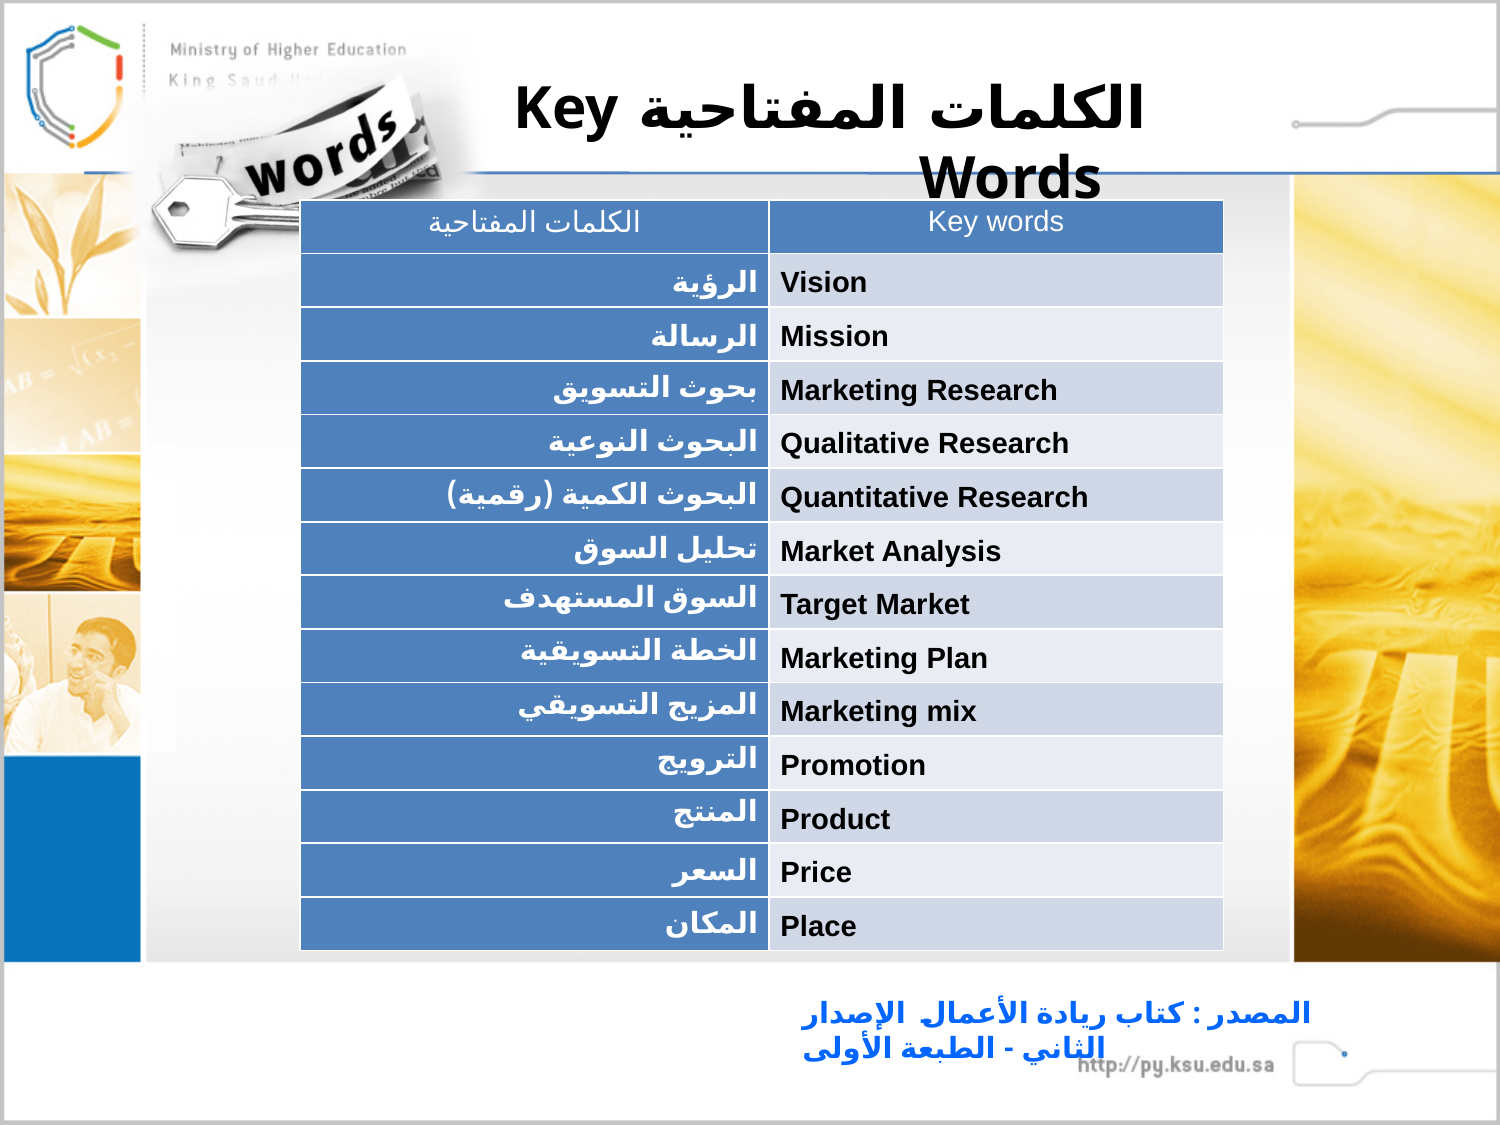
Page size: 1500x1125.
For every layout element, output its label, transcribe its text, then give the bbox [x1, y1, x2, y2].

table_cell الرسالة [301, 308, 768, 360]
table_cell Vision [770, 254, 1223, 306]
table_cell Price [770, 844, 1223, 896]
table_cell السعر [301, 844, 768, 896]
table_cell بحوث التسويق [301, 362, 768, 414]
table_cell Mission [770, 308, 1223, 360]
table_cell Qualitative Research [770, 415, 1223, 467]
table_cell المزيج التسويقي [301, 683, 768, 735]
table_cell Marketing Plan [770, 630, 1223, 682]
text_box المصدر : كتاب ريادة الأعمال الإصدار الثاني - الطبعة الأولى [787, 987, 1406, 1073]
table_header الكلمات المفتاحية [498, 201, 768, 253]
table_cell البحوث النوعية [301, 415, 768, 467]
table_header Key words [770, 201, 1223, 253]
picture [0, 0, 1500, 1125]
table_cell الرؤية [301, 254, 768, 306]
table_cell Product [770, 791, 1223, 842]
table_cell المنتج [301, 791, 768, 842]
table_cell الترويج [301, 737, 768, 789]
table_cell Promotion [770, 737, 1223, 789]
table_cell المكان [301, 898, 768, 950]
table_cell البحوث الكمية (رقمية) [301, 469, 768, 521]
table_cell Place [770, 898, 1223, 950]
table_cell Market Analysis [770, 523, 1223, 574]
table_cell Target Market [770, 576, 1223, 628]
table_cell السوق المستهدف [301, 576, 768, 628]
table_cell تحليل السوق [301, 523, 768, 574]
table_cell Quantitative Research [770, 469, 1223, 521]
table_cell Marketing Research [770, 362, 1223, 414]
table_cell Marketing mix [770, 683, 1223, 735]
text_box الكلمات المفتاحية Key Words [498, 62, 1162, 199]
table_cell الخطة التسويقية [301, 630, 768, 682]
